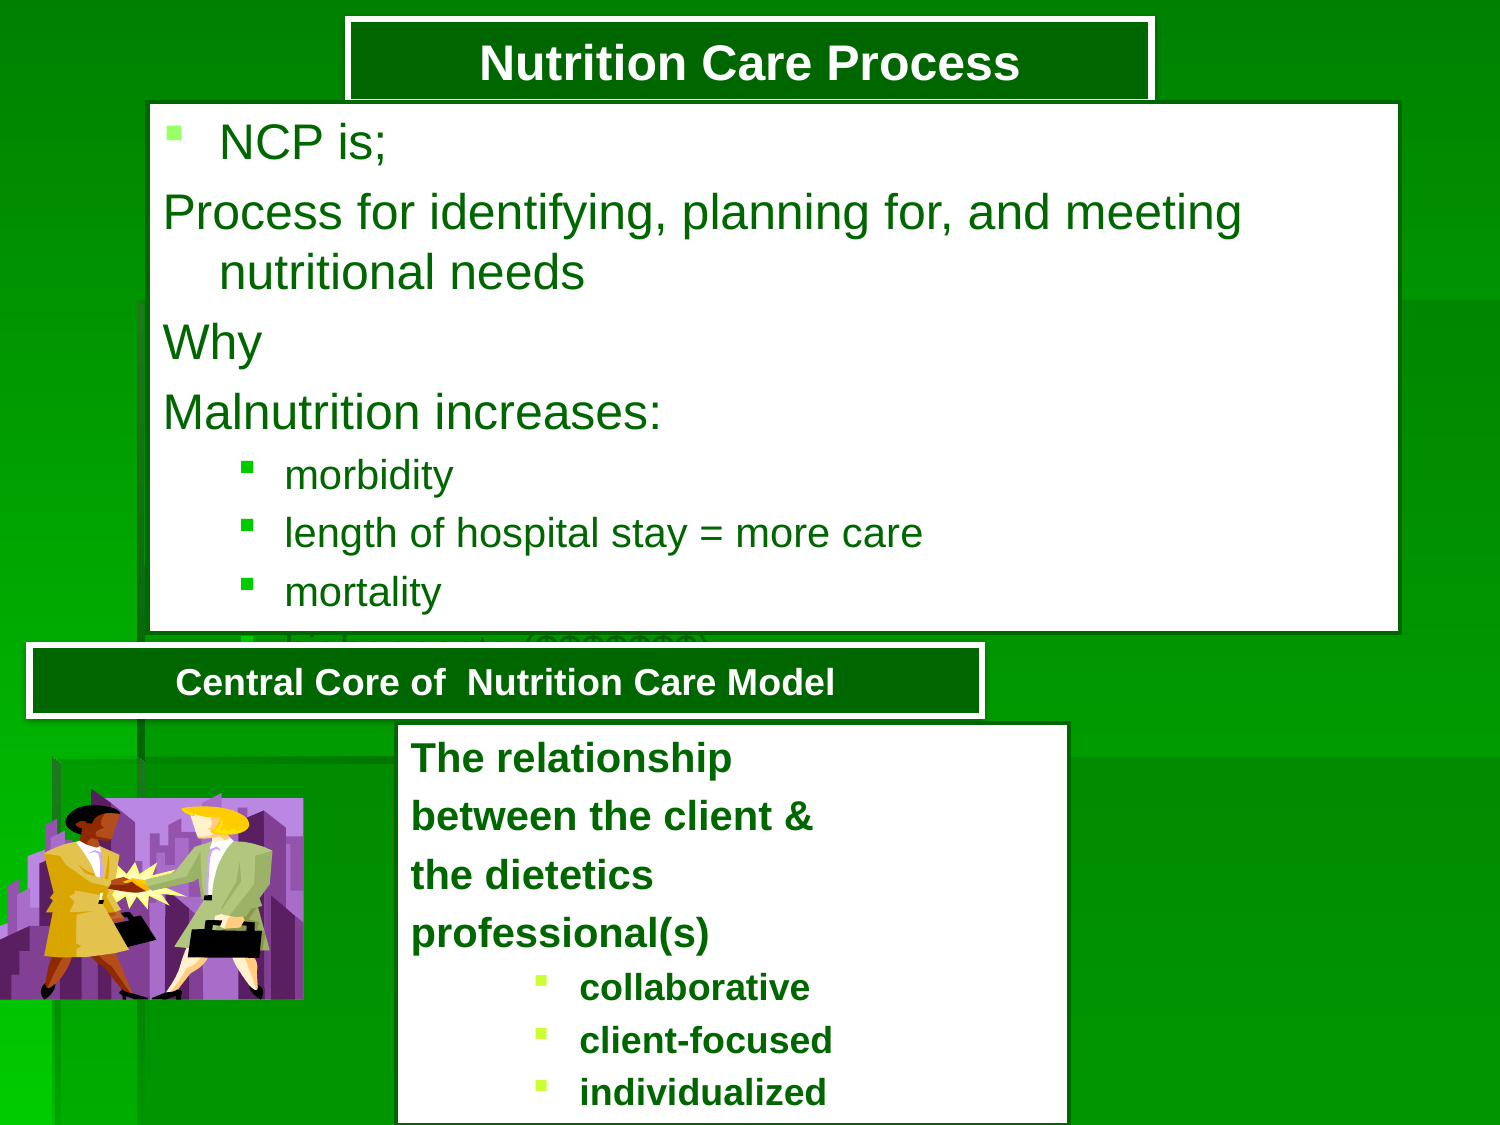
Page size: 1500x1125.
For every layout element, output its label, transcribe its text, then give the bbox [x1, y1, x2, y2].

picture [0, 786, 308, 1002]
title Nutrition Care Process [345, 16, 1155, 100]
text_box The relationship between the client & the dietetics professional(s) collaborative client-focused individualized [394, 721, 1071, 1125]
text_box Central Core of Nutrition Care Model [26, 642, 985, 719]
list NCP is; Process for identifying, planning for, and meeting nutritional needs Why Malnutrition increases: morbidity length of hospital stay = more care mortality higher costs ($$$$$$$) [145, 100, 1402, 635]
